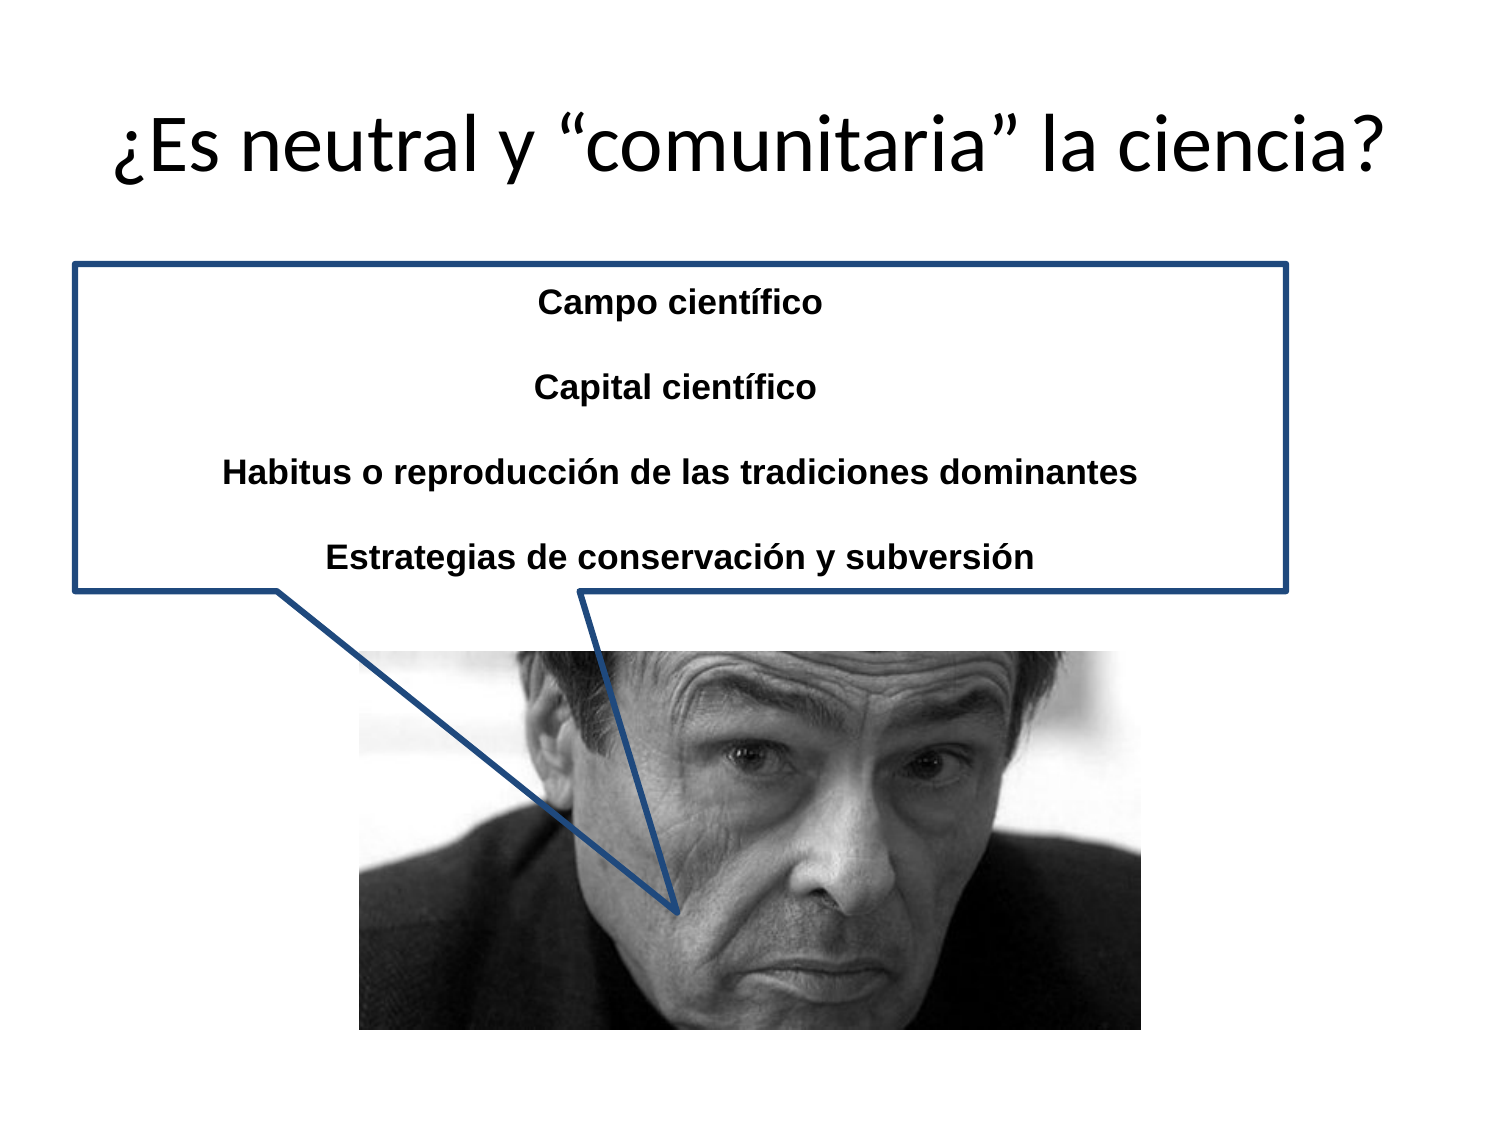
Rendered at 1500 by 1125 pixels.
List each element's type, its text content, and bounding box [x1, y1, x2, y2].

text_box Campo científico Capital científico Habitus o reproducción de las tradiciones dominantes Estrategias de conservación y subversión [74, 263, 1287, 654]
title ¿Es neutral y “comunitaria” la ciencia? [75, 45, 1425, 233]
picture [359, 651, 1141, 1031]
